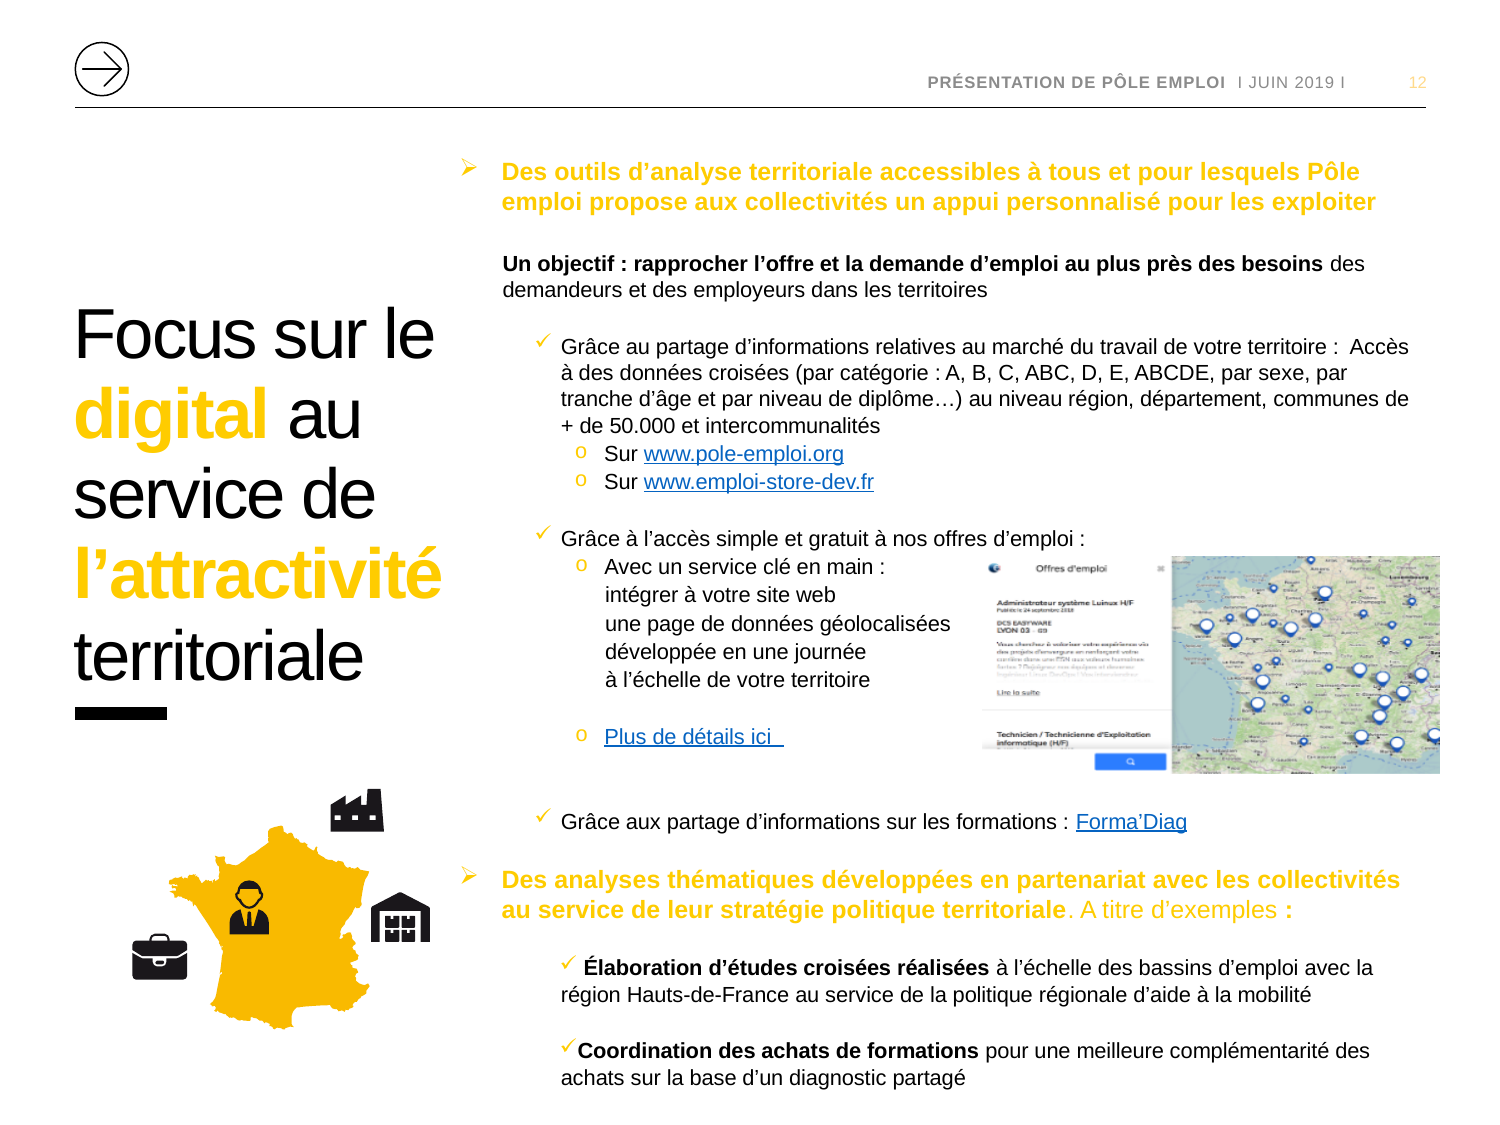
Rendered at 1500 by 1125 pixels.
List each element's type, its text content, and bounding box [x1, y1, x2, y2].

text_box [385, 915, 400, 928]
text_box [246, 911, 253, 932]
picture [981, 553, 1440, 780]
text_box [401, 929, 416, 942]
text_box [155, 960, 165, 965]
text_box [229, 909, 269, 935]
text_box [149, 933, 170, 940]
text_box [132, 940, 188, 957]
text_box [242, 882, 257, 887]
text_box [132, 952, 188, 980]
footer PRÉSENTATION DE PÔLE EMPLOI I JUIN 2019 I [810, 52, 1474, 112]
text_box [235, 888, 264, 909]
text_box [401, 915, 416, 928]
text_box Focus sur le digital au service de l’attractivité territoriale [71, 290, 457, 695]
text_box Des outils d’analyse territoriale accessibles à tous et pour lesquels Pôle emploi propose aux collectivités un appui personnalisé pour les exploiter Un objectif : rapprocher l’offre et la demande d’emploi au plus près des besoins des demandeurs et des employeurs dans les territoires Grâce au partage d’informations relatives au marché du travail de votre territoire : Accès à des données croisées (par catégorie : A, B, C, ABC, D, E, ABCDE, par sexe, par tranche d’âge et par niveau de diplôme…) au niveau région, département, communes de + de 50.000 et intercommunalités Sur www.pole-emploi.org Sur www.emploi-store-dev.fr Grâce à l’accès simple et gratuit à nos offres d’emploi : Avec un service clé en main : intégrer à votre site web une page de données géolocalisées développée en une journée à l’échelle de votre territoire Plus de détails ici Grâce aux partage d’informations sur les formations : Forma’Diag Des analyses thématiques développées en partenariat avec les collectivités au service de leur stratégie politique territoriale. A titre d’exemples : Élaboration d’études croisées réalisées à l’échelle des bassins d’emploi avec la région Hauts-de-France au service de la politique régionale d’aide à la mobilité Coordination des achats de formations pour une meilleure complémentarité des achats sur la base d’un diagnostic partagé [457, 139, 1500, 1090]
text_box [330, 788, 384, 832]
text_box [385, 929, 400, 942]
text_box [371, 892, 430, 942]
text_box [238, 881, 261, 889]
text_box [168, 825, 370, 1030]
